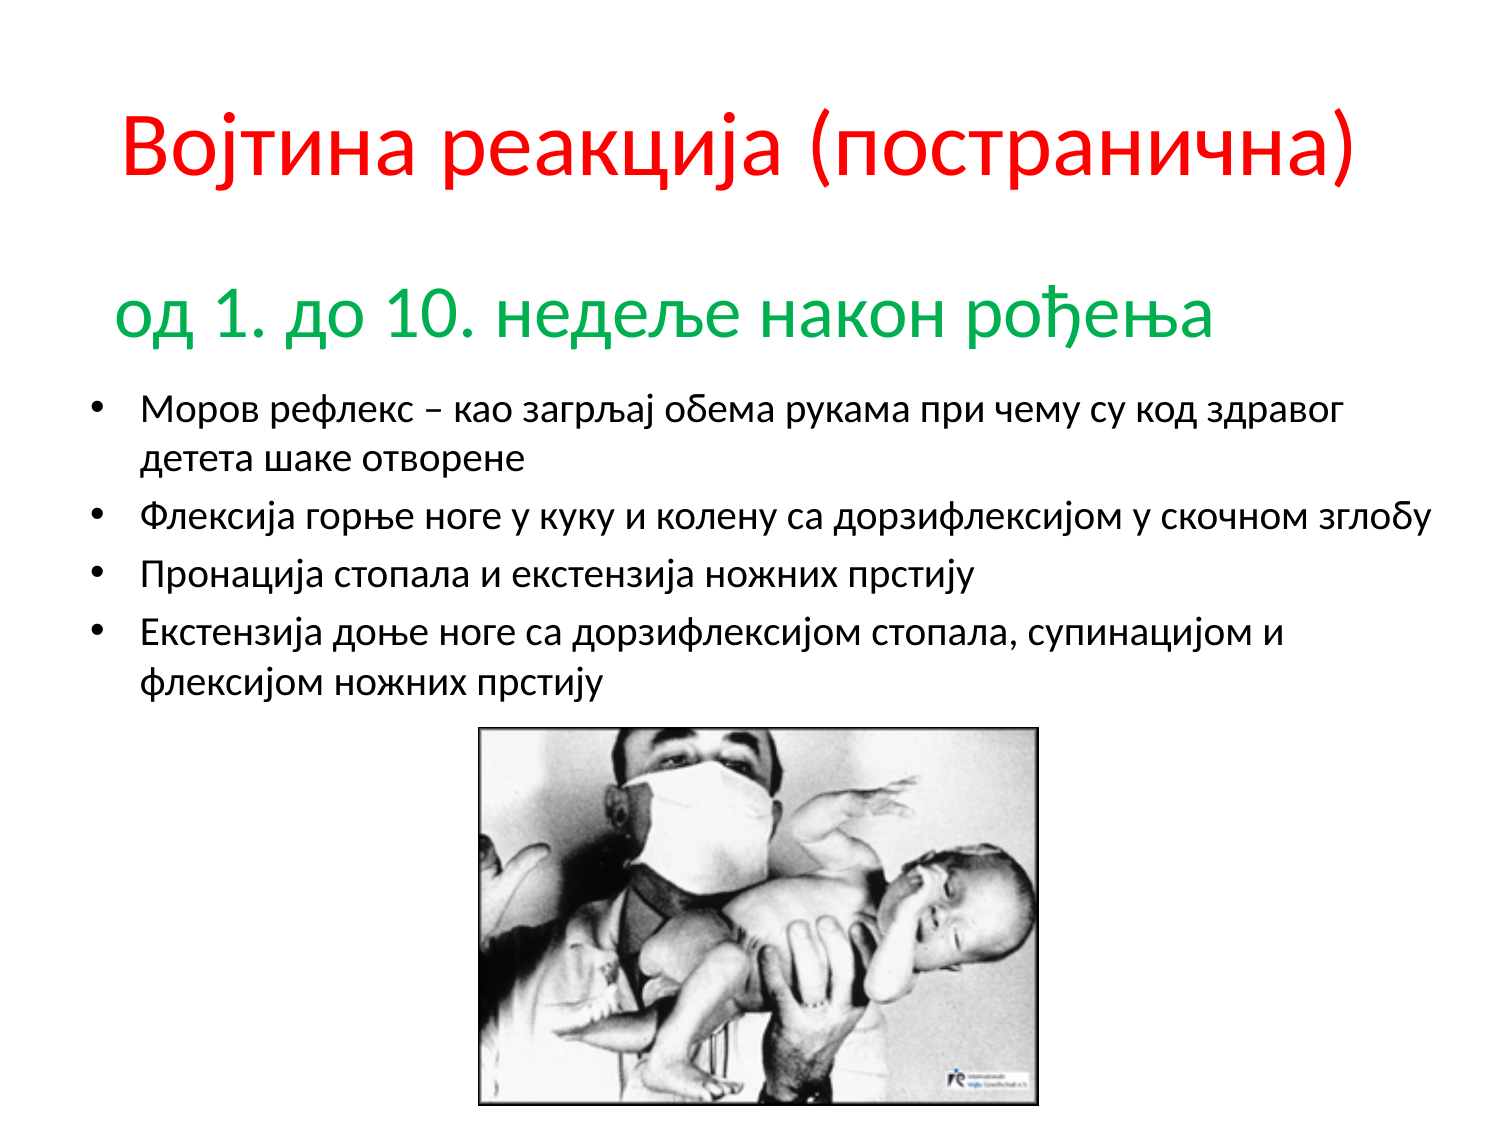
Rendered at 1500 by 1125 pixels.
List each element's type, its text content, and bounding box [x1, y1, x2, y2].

picture [477, 727, 1039, 1107]
title Војтина реакција (постранична) [75, 45, 1425, 233]
list Моров рефлекс – као загрљај обема рукама при чему су код здравог детета шаке отворене Флексија горње ноге у куку и колену са дорзифлексијом у скочном зглобу Пронација стопала и екстензија ножних прстију Екстензија доње ноге са дорзифлексијом стопала, супинацијом и флексијом ножних прстију [75, 373, 1483, 752]
text_box од 1. до 10. недеље након рођења [100, 255, 1447, 361]
